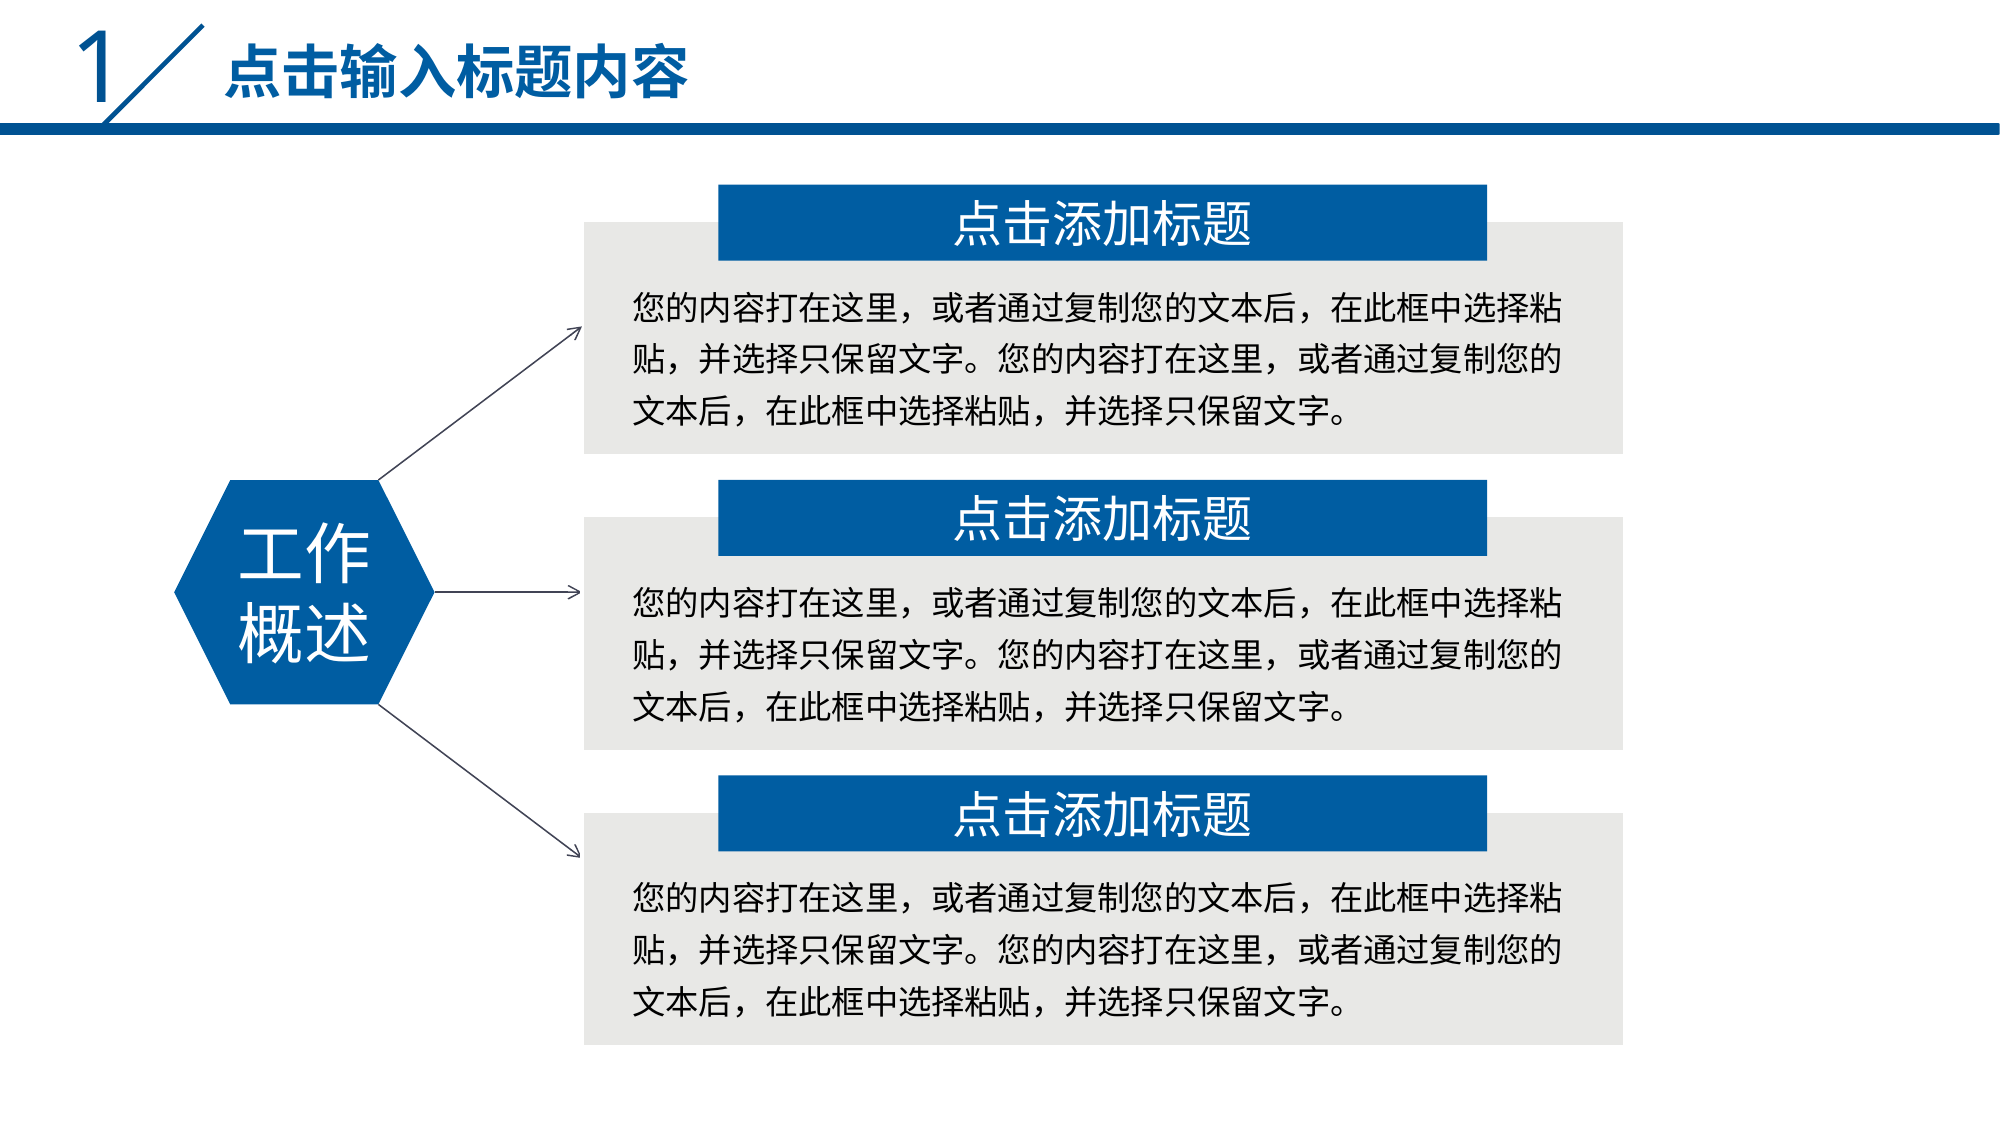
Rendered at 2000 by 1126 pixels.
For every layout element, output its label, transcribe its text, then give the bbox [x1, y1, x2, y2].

text_box 点击输入标题内容 [186, 27, 727, 113]
text_box [580, 808, 1628, 1049]
text_box 点击添加标题 [716, 478, 1489, 558]
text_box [378, 704, 583, 859]
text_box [378, 326, 583, 481]
text_box [580, 218, 1628, 458]
text_box 您的内容打在这里，或者通过复制您的文本后，在此框中选择粘贴，并选择只保留文字。您的内容打在这里，或者通过复制您的文本后，在此框中选择粘贴，并选择只保留文字。 [617, 562, 1610, 734]
text_box 点击添加标题 [716, 773, 1489, 853]
text_box 您的内容打在这里，或者通过复制您的文本后，在此框中选择粘贴，并选择只保留文字。您的内容打在这里，或者通过复制您的文本后，在此框中选择粘贴，并选择只保留文字。 [617, 267, 1610, 438]
text_box [580, 513, 1628, 754]
text_box 您的内容打在这里，或者通过复制您的文本后，在此框中选择粘贴，并选择只保留文字。您的内容打在这里，或者通过复制您的文本后，在此框中选择粘贴，并选择只保留文字。 [617, 858, 1610, 1029]
text_box 工作概述 [172, 477, 437, 707]
text_box 点击添加标题 [716, 182, 1489, 263]
